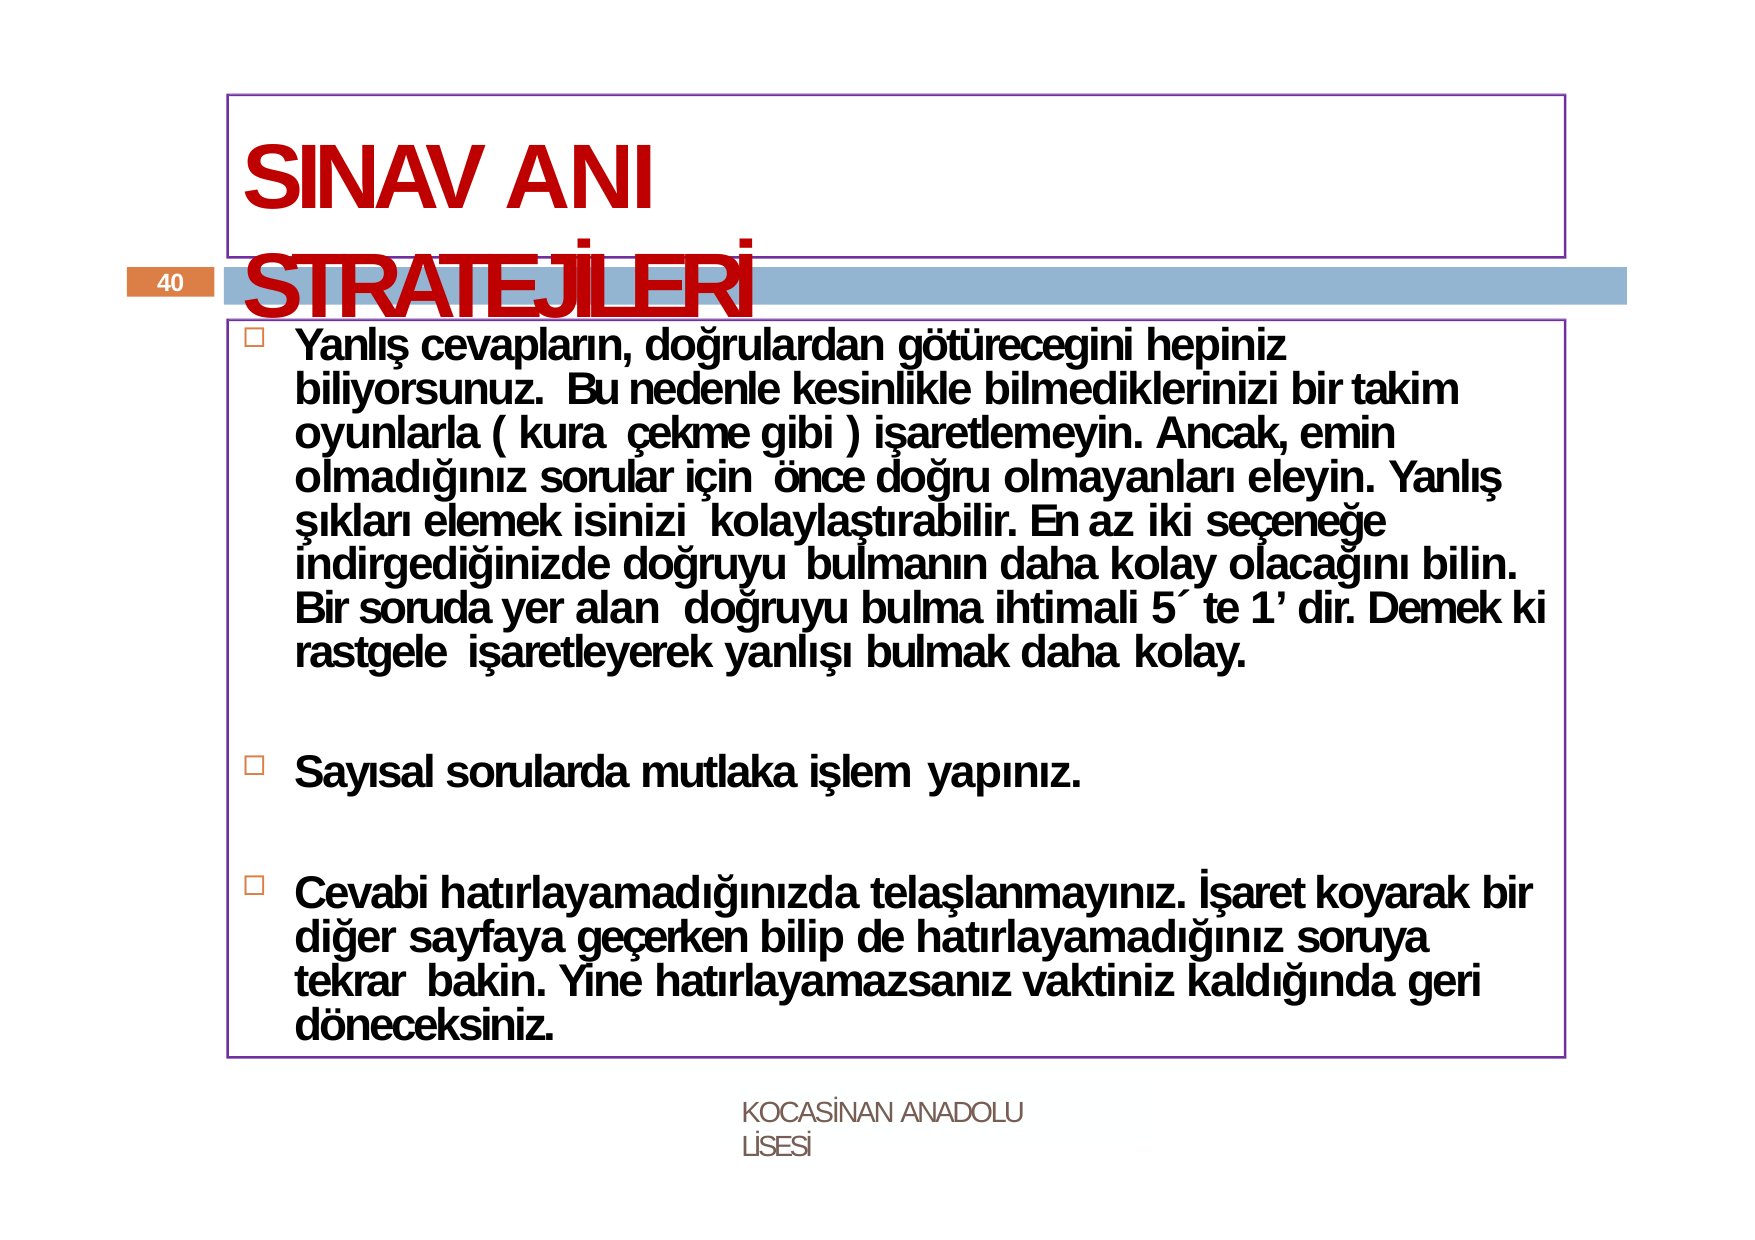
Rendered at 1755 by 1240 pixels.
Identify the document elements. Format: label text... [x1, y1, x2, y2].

text_box KOCASİNAN ANADOLU LİSESİ [739, 1093, 1104, 1162]
text_box Yanlış cevapların, doğrulardan götürecegini hepiniz biliyorsunuz. Bu nedenle kesinlikle bilmediklerinizi bir takim oyunlarla ( kura çekme gibi ) işaretlemeyin. Ancak, emin olmadığınız sorular için önce doğru olmayanları eleyin. Yanlış şıkları elemek isinizi kolaylaştırabilir. En az iki seçeneğe indirgediğinizde doğruyu bulmanın daha kolay olacağını bilin. Bir soruda yer alan doğruyu bulma ihtimali 5´ te 1’ dir. Demek ki rastgele işaretleyerek yanlışı bulmak daha kolay. Sayısal sorularda mutlaka işlem yapınız. Cevabi hatırlayamadığınızda telaşlanmayınız. İşaret koyarak bir diğer sayfaya geçerken bilip de hatırlayamadığınız soruya tekrar bakin. Yine hatırlayamazsanız vaktiniz kaldığında geri döneceksiniz. [240, 311, 1547, 1049]
title SINAV ANI STRATEJİLERİ [240, 114, 1199, 337]
text_box [716, 1075, 1152, 1144]
text_box [226, 318, 1567, 1059]
text_box 40 [126, 267, 215, 297]
text_box [226, 93, 1567, 259]
